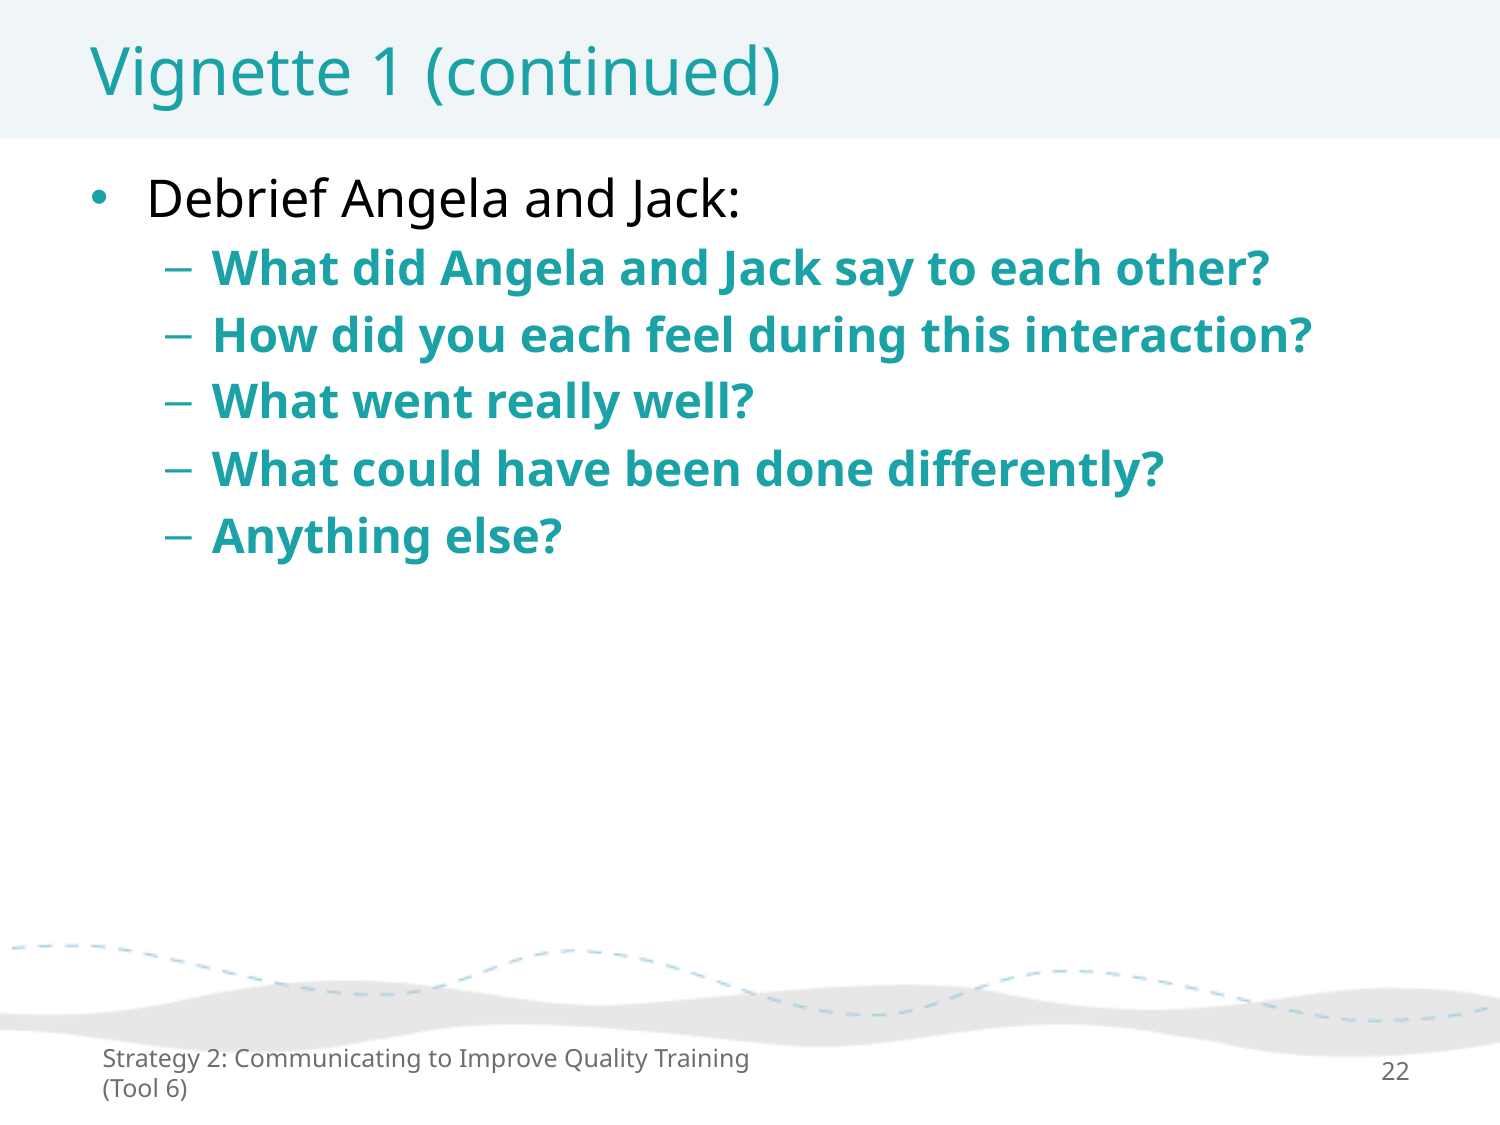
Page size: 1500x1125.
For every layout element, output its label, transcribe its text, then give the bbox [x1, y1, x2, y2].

title Vignette 1 (continued) [75, 0, 1425, 138]
slide_number 22 [1074, 1042, 1425, 1103]
footer Strategy 2: Communicating to Improve Quality Training (Tool 6) [87, 1042, 825, 1103]
picture [0, 0, 1500, 1125]
list Debrief Angela and Jack: What did Angela and Jack say to each other? How did you each feel during this interaction? What went really well? What could have been done differently? Anything else? [75, 157, 1425, 900]
